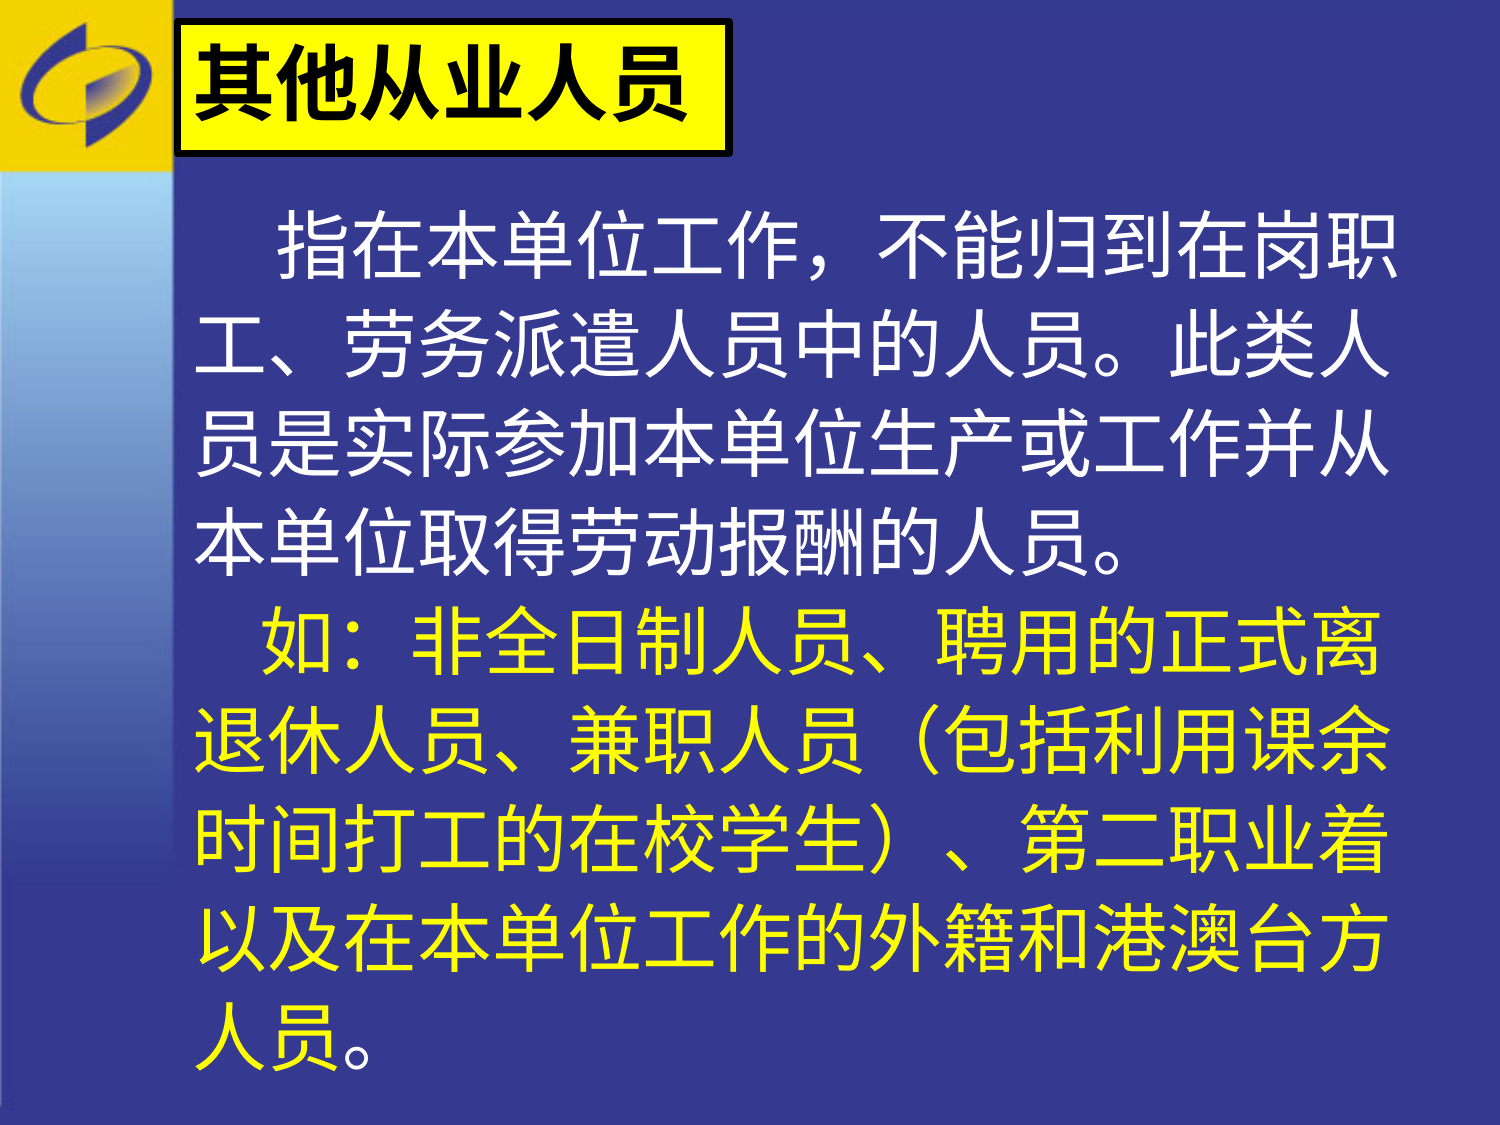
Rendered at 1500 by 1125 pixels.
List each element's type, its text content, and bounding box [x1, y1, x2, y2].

text_box 其他从业人员 [177, 21, 729, 154]
title 指在本单位工作，不能归到在岗职工、劳务派遣人员中的人员。此类人员是实际参加本单位生产或工作并从本单位取得劳动报酬的人员。 如：非全日制人员、聘用的正式离退休人员、兼职人员（包括利用课余时间打工的在校学生）、第二职业着以及在本单位工作的外籍和港澳台方人员。 [177, 189, 1430, 1081]
picture [0, 0, 1500, 1125]
